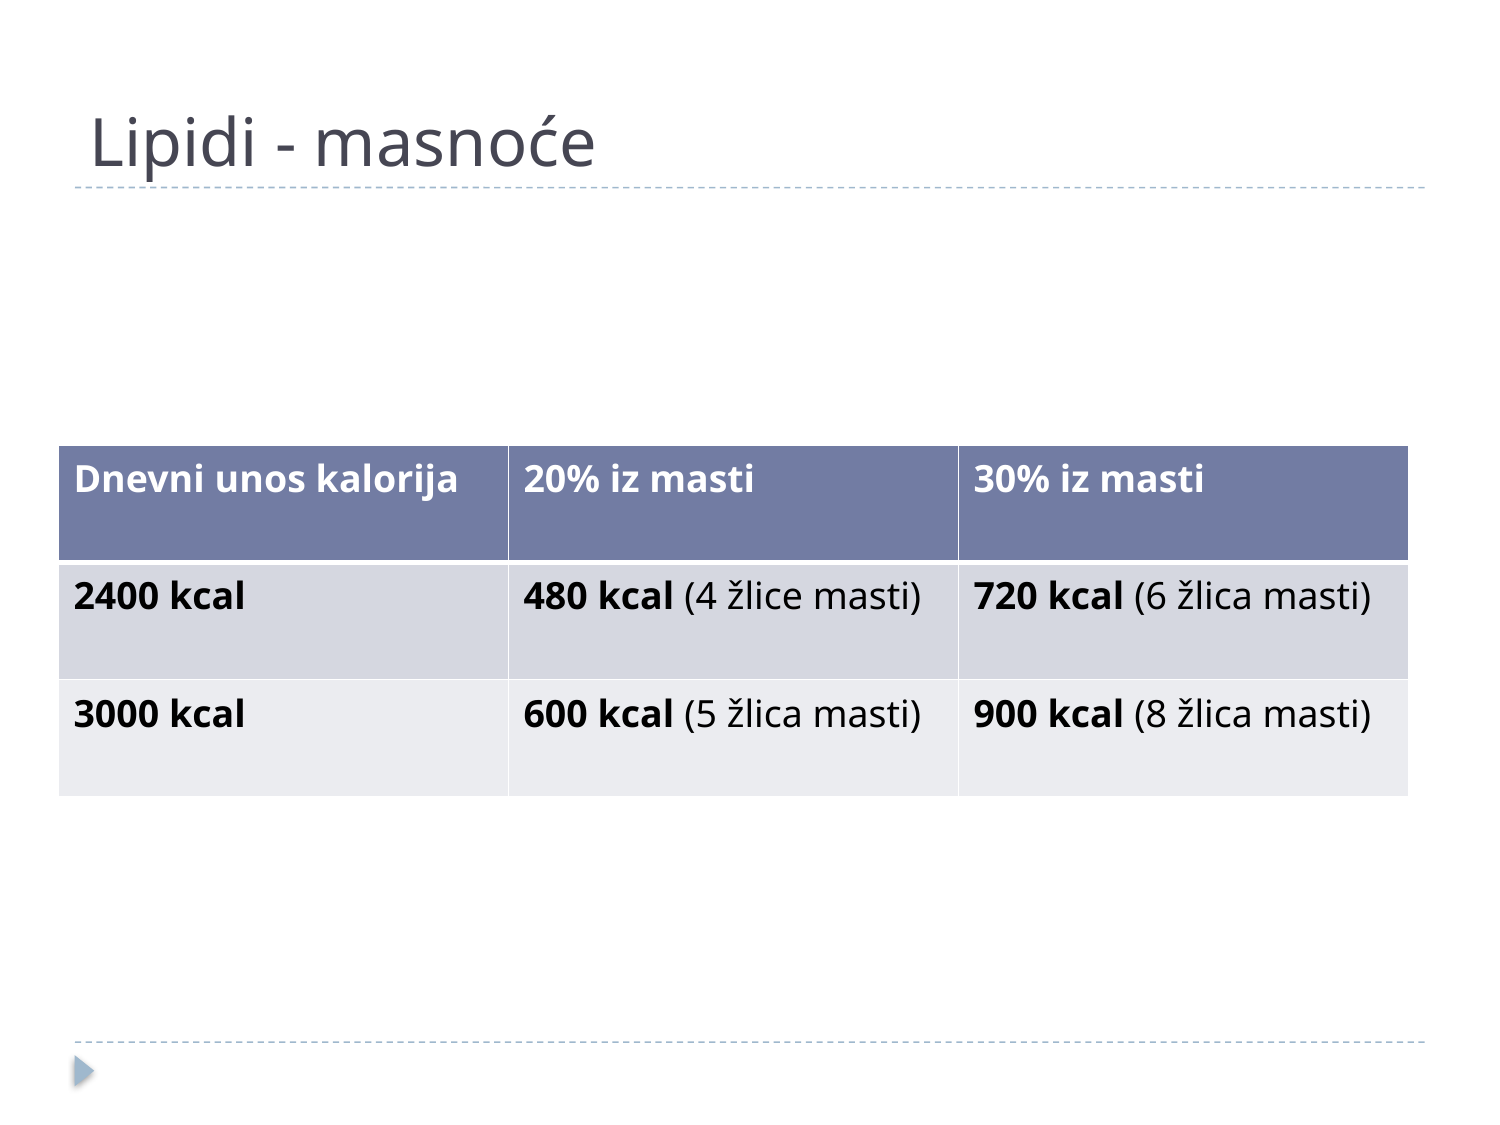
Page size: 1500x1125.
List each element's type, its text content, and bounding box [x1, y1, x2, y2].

table_cell 600 kcal (5 žlica masti) [509, 680, 958, 796]
table_cell 480 kcal (4 žlice masti) [509, 565, 958, 679]
table_cell 900 kcal (8 žlica masti) [959, 680, 1408, 796]
table_header 30% iz masti [959, 446, 1408, 560]
table_cell 3000 kcal [59, 680, 508, 796]
table_cell 2400 kcal [59, 565, 508, 679]
table_header 20% iz masti [509, 488, 958, 560]
text_box [93, 292, 1371, 488]
table_cell 720 kcal (6 žlica masti) [959, 565, 1408, 679]
table_header Dnevni unos kalorija [59, 446, 508, 560]
title Lipidi - masnoće [75, 24, 1425, 188]
